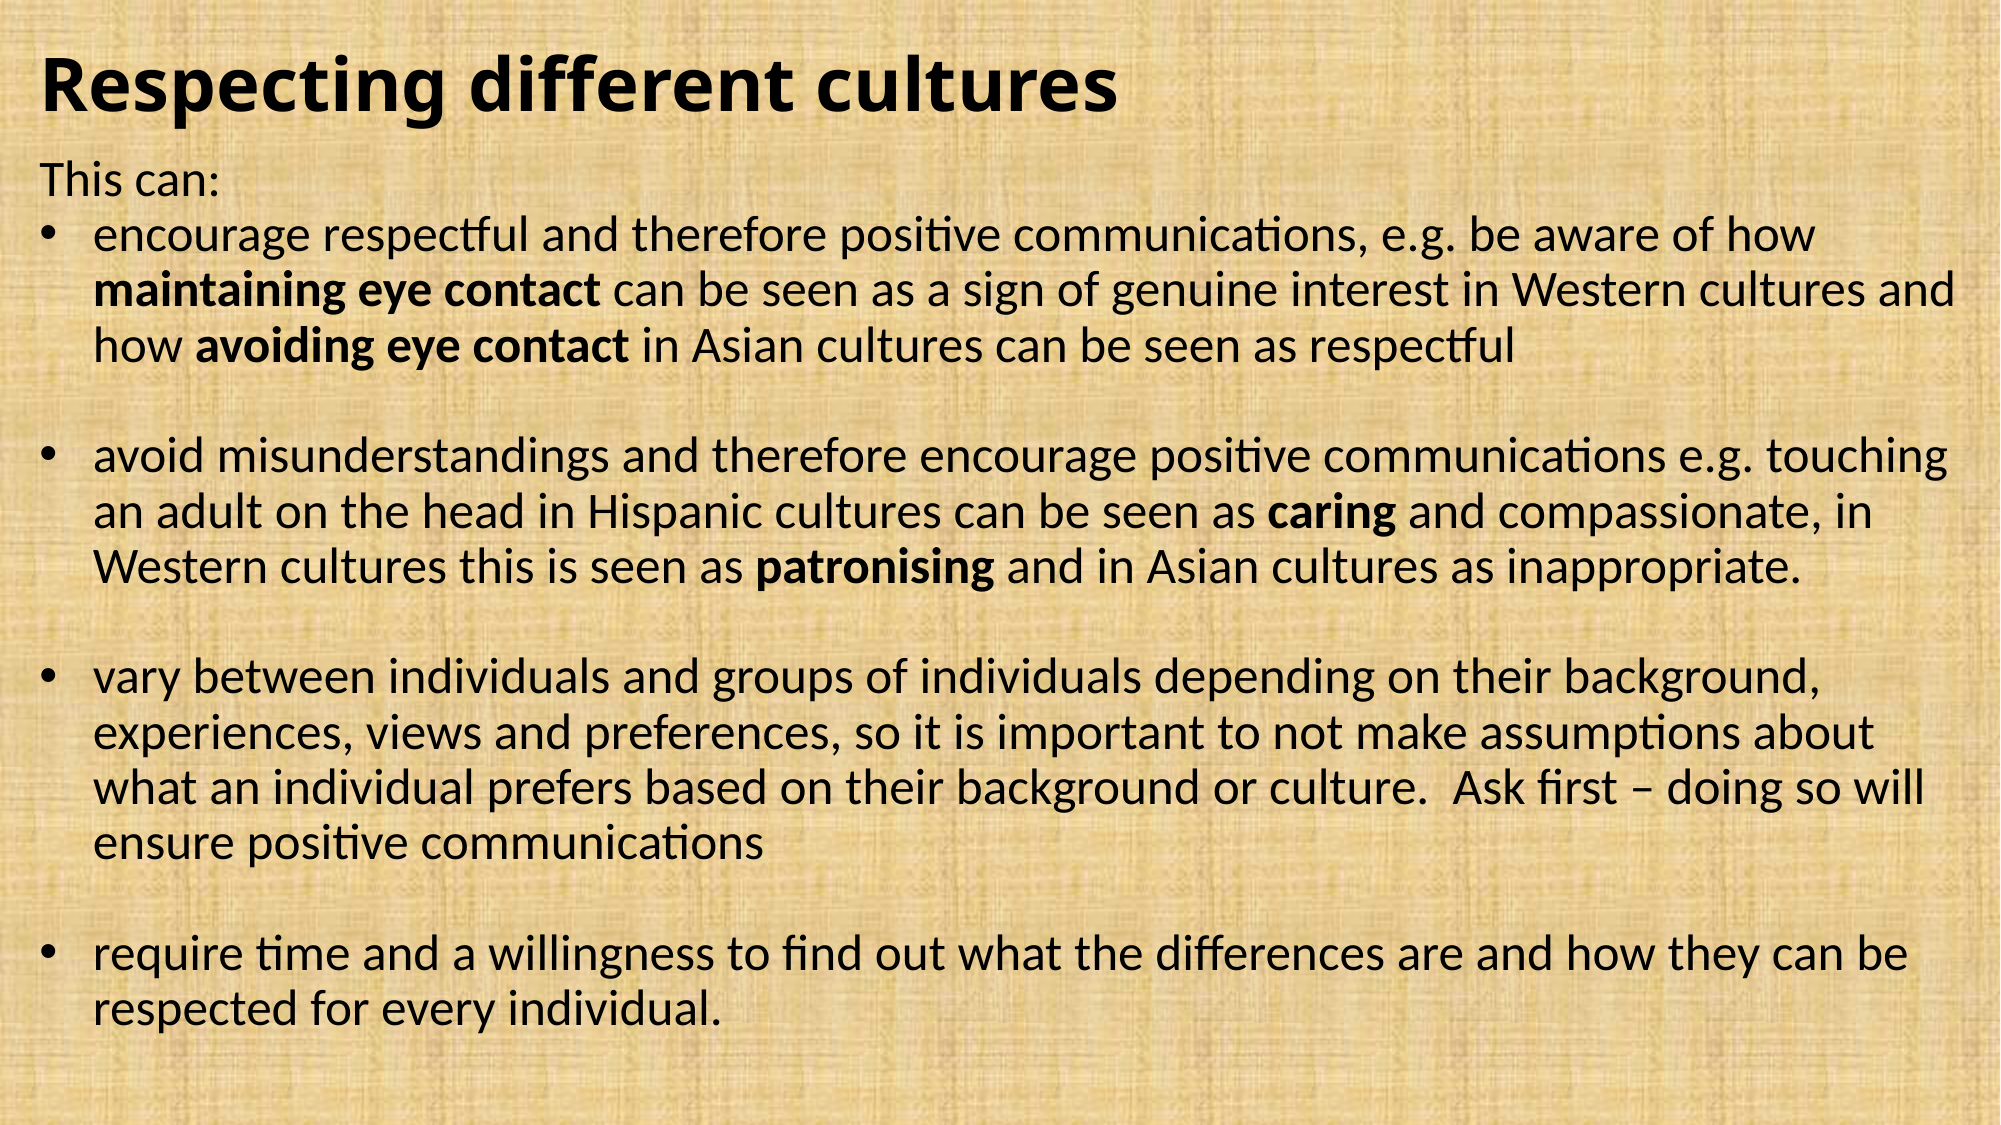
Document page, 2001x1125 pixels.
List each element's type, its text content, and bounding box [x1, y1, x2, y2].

picture [0, 0, 2001, 1125]
list This can: encourage respectful and therefore positive communications, e.g. be aware of how maintaining eye contact can be seen as a sign of genuine interest in Western cultures and how avoiding eye contact in Asian cultures can be seen as respectful avoid misunderstandings and therefore encourage positive communications e.g. touching an adult on the head in Hispanic cultures can be seen as caring and compassionate, in Western cultures this is seen as patronising and in Asian cultures as inappropriate. vary between individuals and groups of individuals depending on their background, experiences, views and preferences, so it is important to not make assumptions about what an individual prefers based on their background or culture. Ask first – doing so will ensure positive communications require time and a willingness to find out what the differences are and how they can be respected for every individual. [24, 144, 1976, 1094]
title Respecting different cultures [24, 30, 1148, 144]
